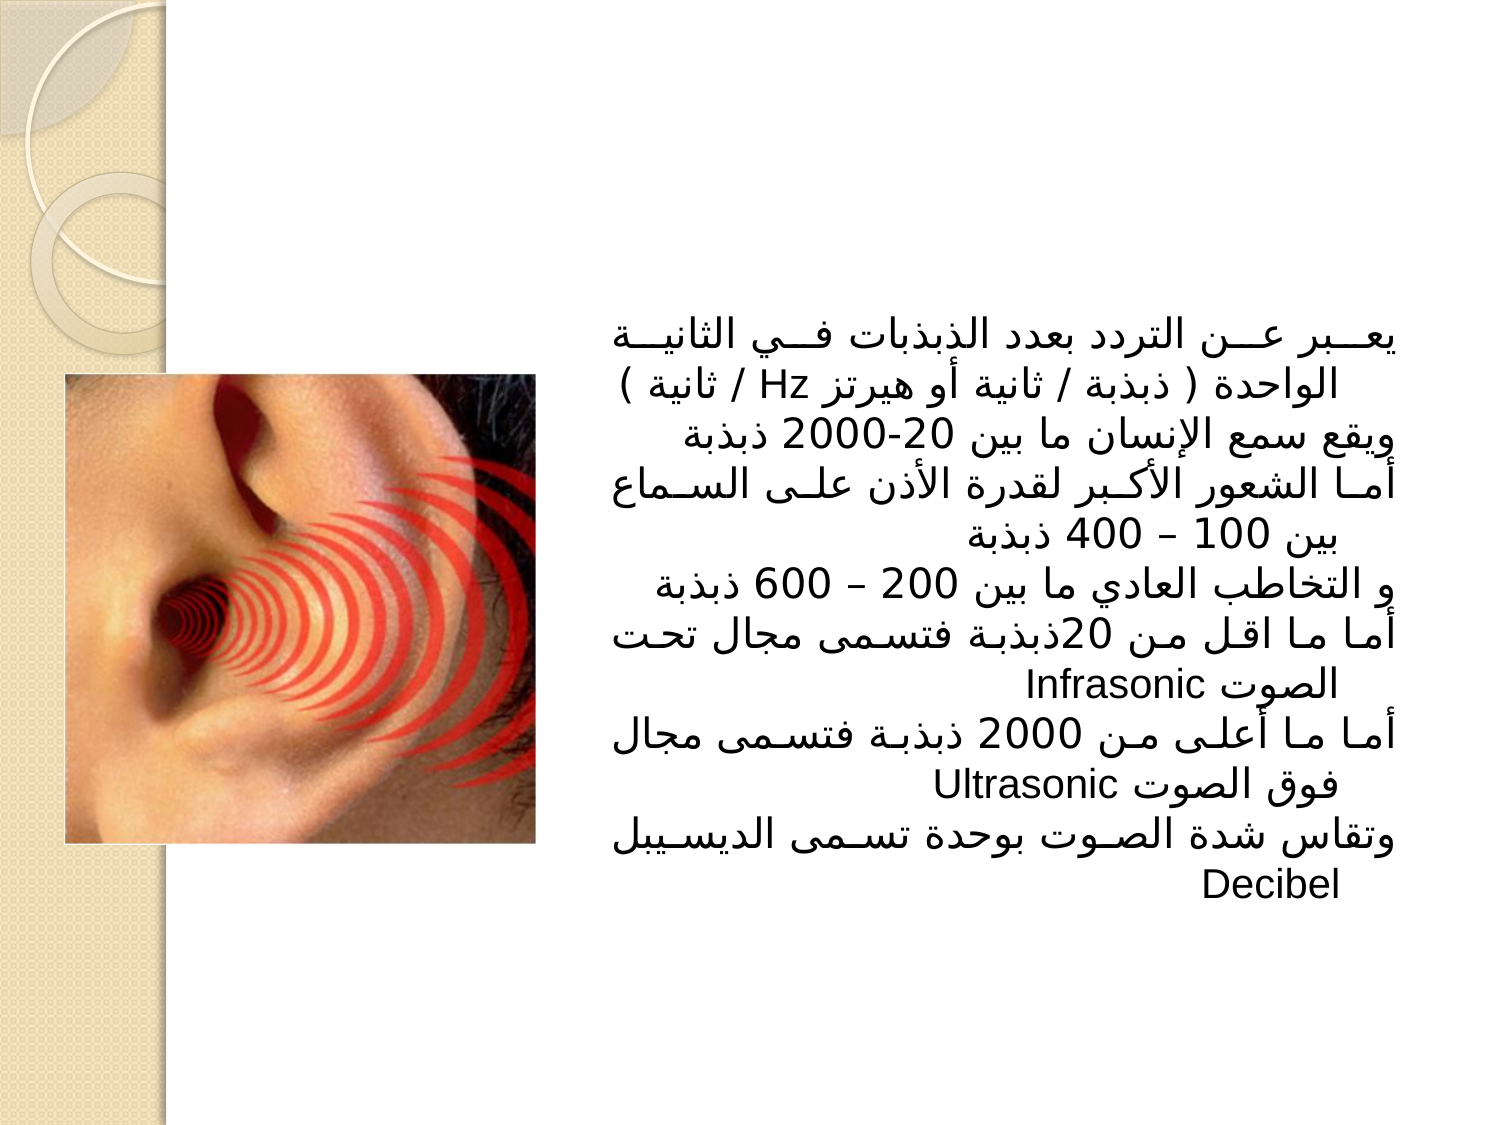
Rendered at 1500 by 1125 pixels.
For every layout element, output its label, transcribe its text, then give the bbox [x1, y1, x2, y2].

text_box يعبر عن التردد بعدد الذبذبات في الثانية الواحدة ( ذبذبة / ثانية أو هيرتز Hz / ثانية ) ويقع سمع الإنسان ما بين 20-2000 ذبذبة أما الشعور الأكبر لقدرة الأذن على السماع بين 100 – 400 ذبذبة و التخاطب العادي ما بين 200 – 600 ذبذبة أما ما اقل من 20ذبذبة فتسمى مجال تحت الصوت Infrasonic أما ما أعلى من 2000 ذبذبة فتسمى مجال فوق الصوت Ultrasonic وتقاس شدة الصوت بوحدة تسمى الديسيبل Decibel [596, 299, 1412, 915]
picture [64, 373, 537, 846]
